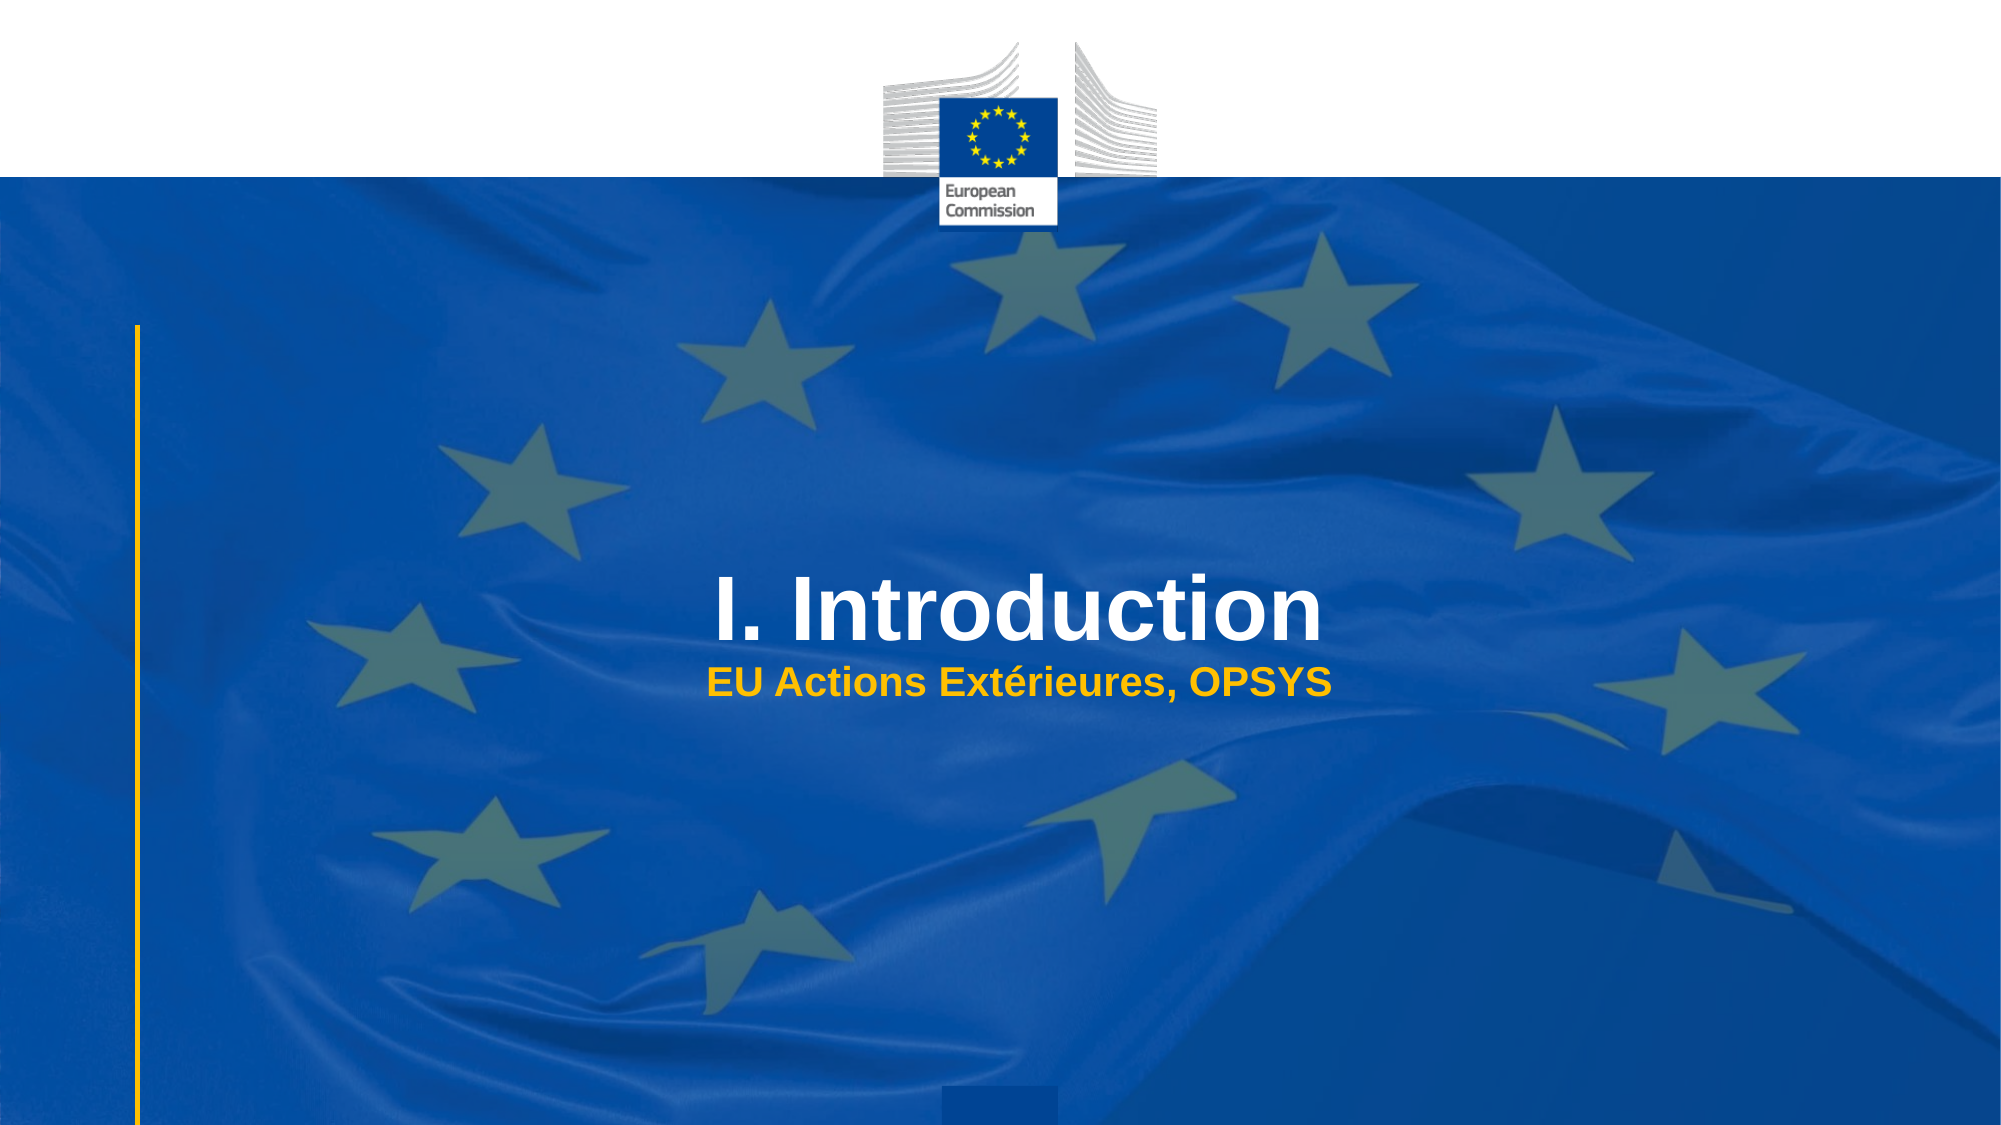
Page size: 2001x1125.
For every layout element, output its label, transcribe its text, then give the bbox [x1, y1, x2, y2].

slide_number 4 [137, 1005, 588, 1066]
title I. Introduction EU Actions Extérieures, OPSYS [193, 554, 1846, 907]
picture [883, 42, 1157, 232]
